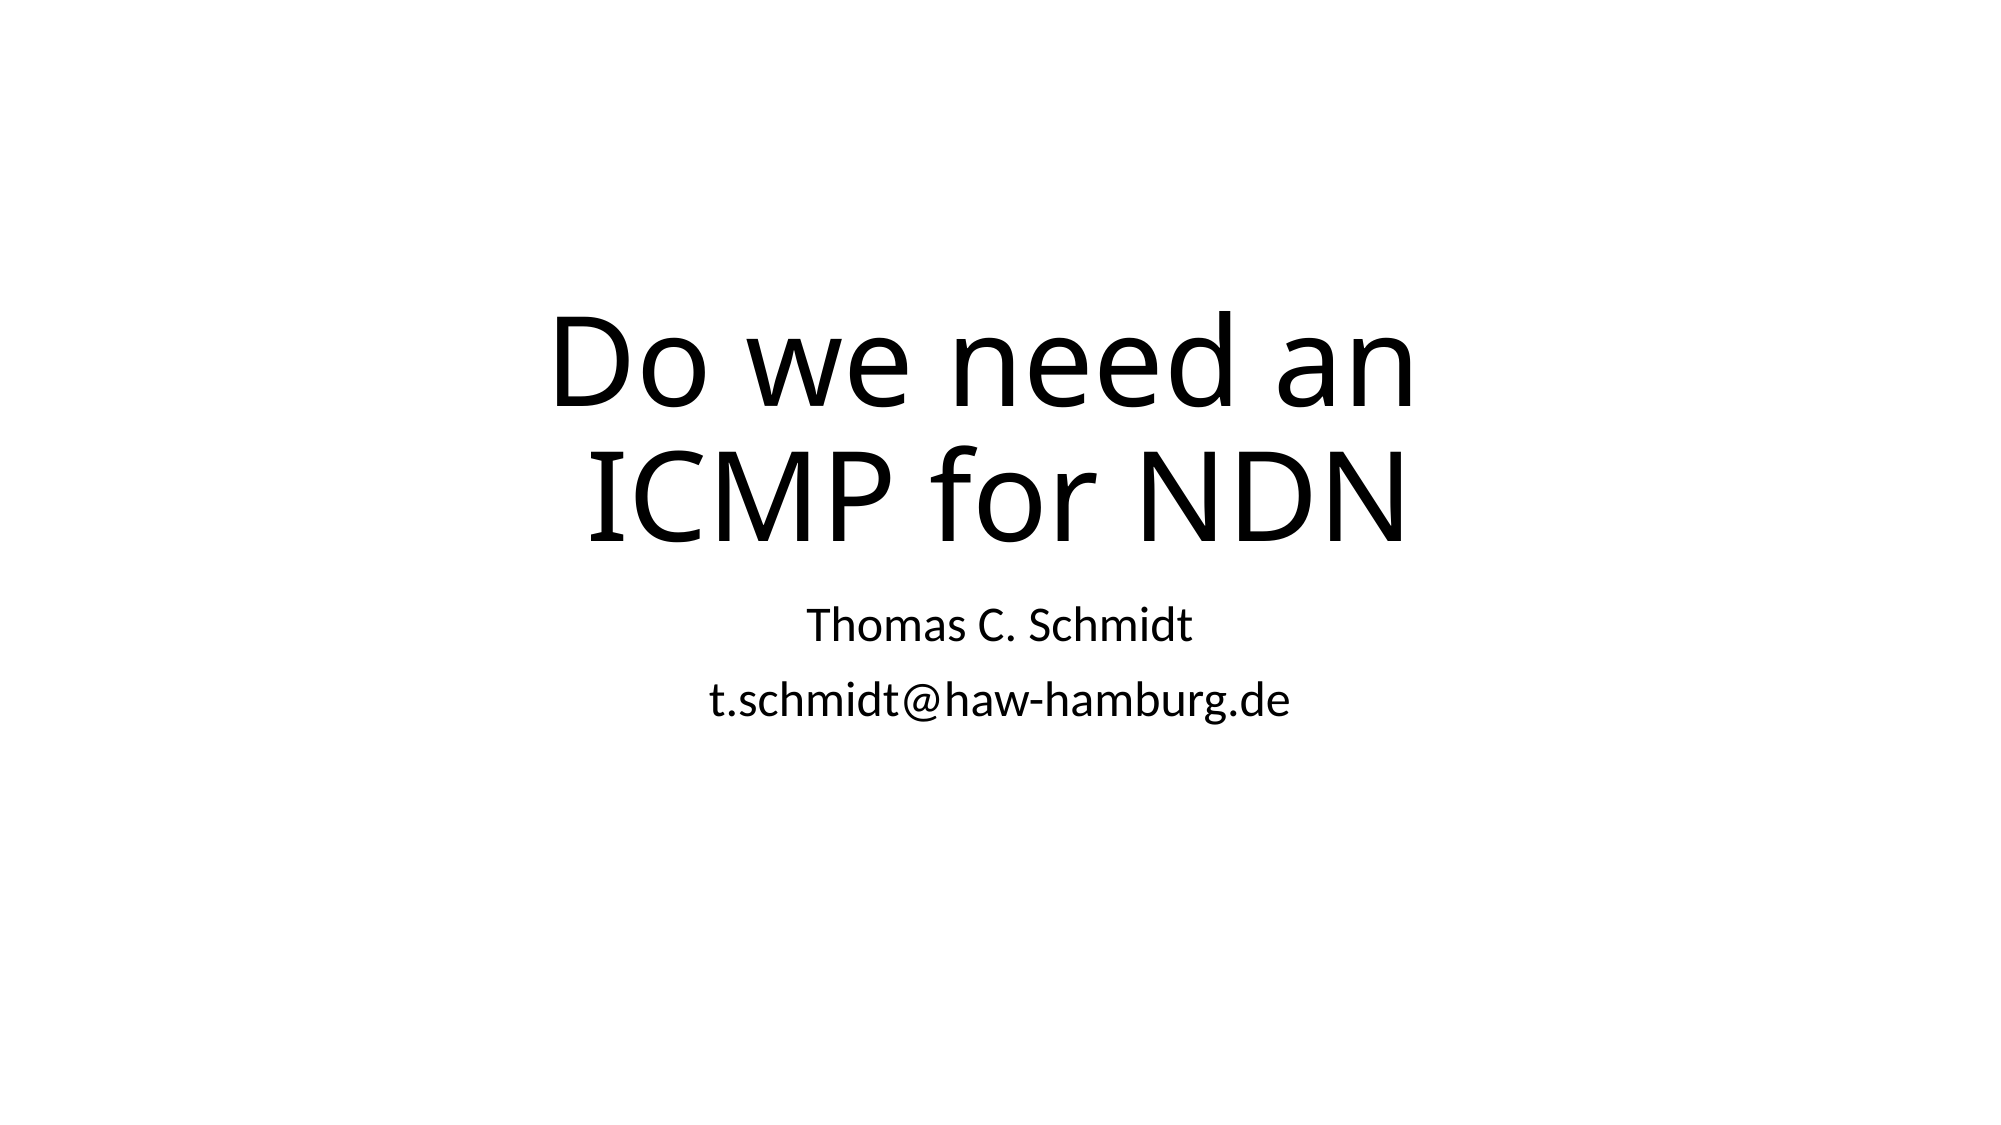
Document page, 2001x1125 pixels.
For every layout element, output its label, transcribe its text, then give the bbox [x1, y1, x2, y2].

subtitle Thomas C. Schmidt t.schmidt@haw-hamburg.de [249, 590, 1750, 863]
title Do we need an ICMP for NDN [249, 184, 1750, 576]
